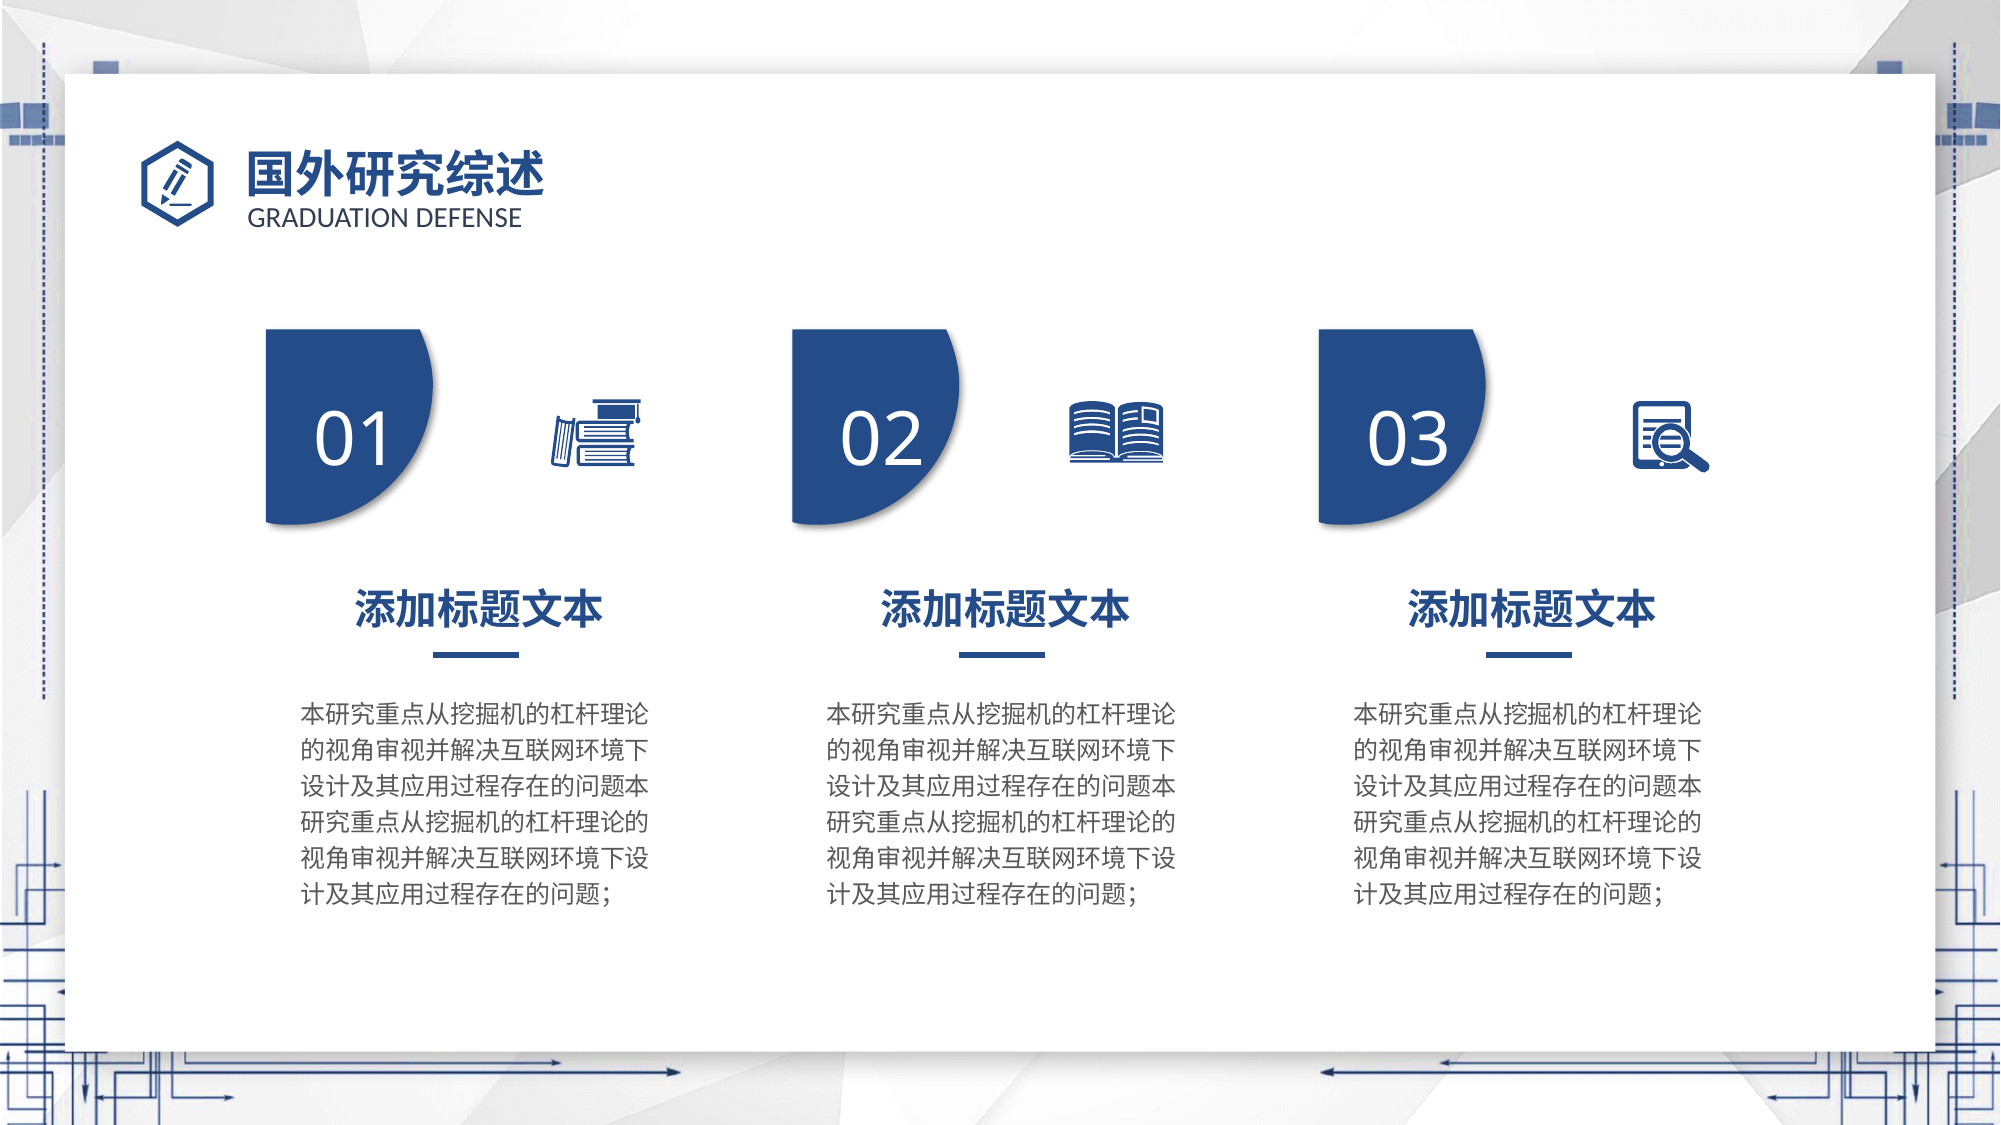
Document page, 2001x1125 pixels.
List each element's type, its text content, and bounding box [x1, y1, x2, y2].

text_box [265, 329, 696, 961]
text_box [792, 329, 1223, 961]
picture [0, 0, 2001, 1125]
title 国外研究综述 [230, 123, 827, 199]
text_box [1318, 329, 1749, 961]
